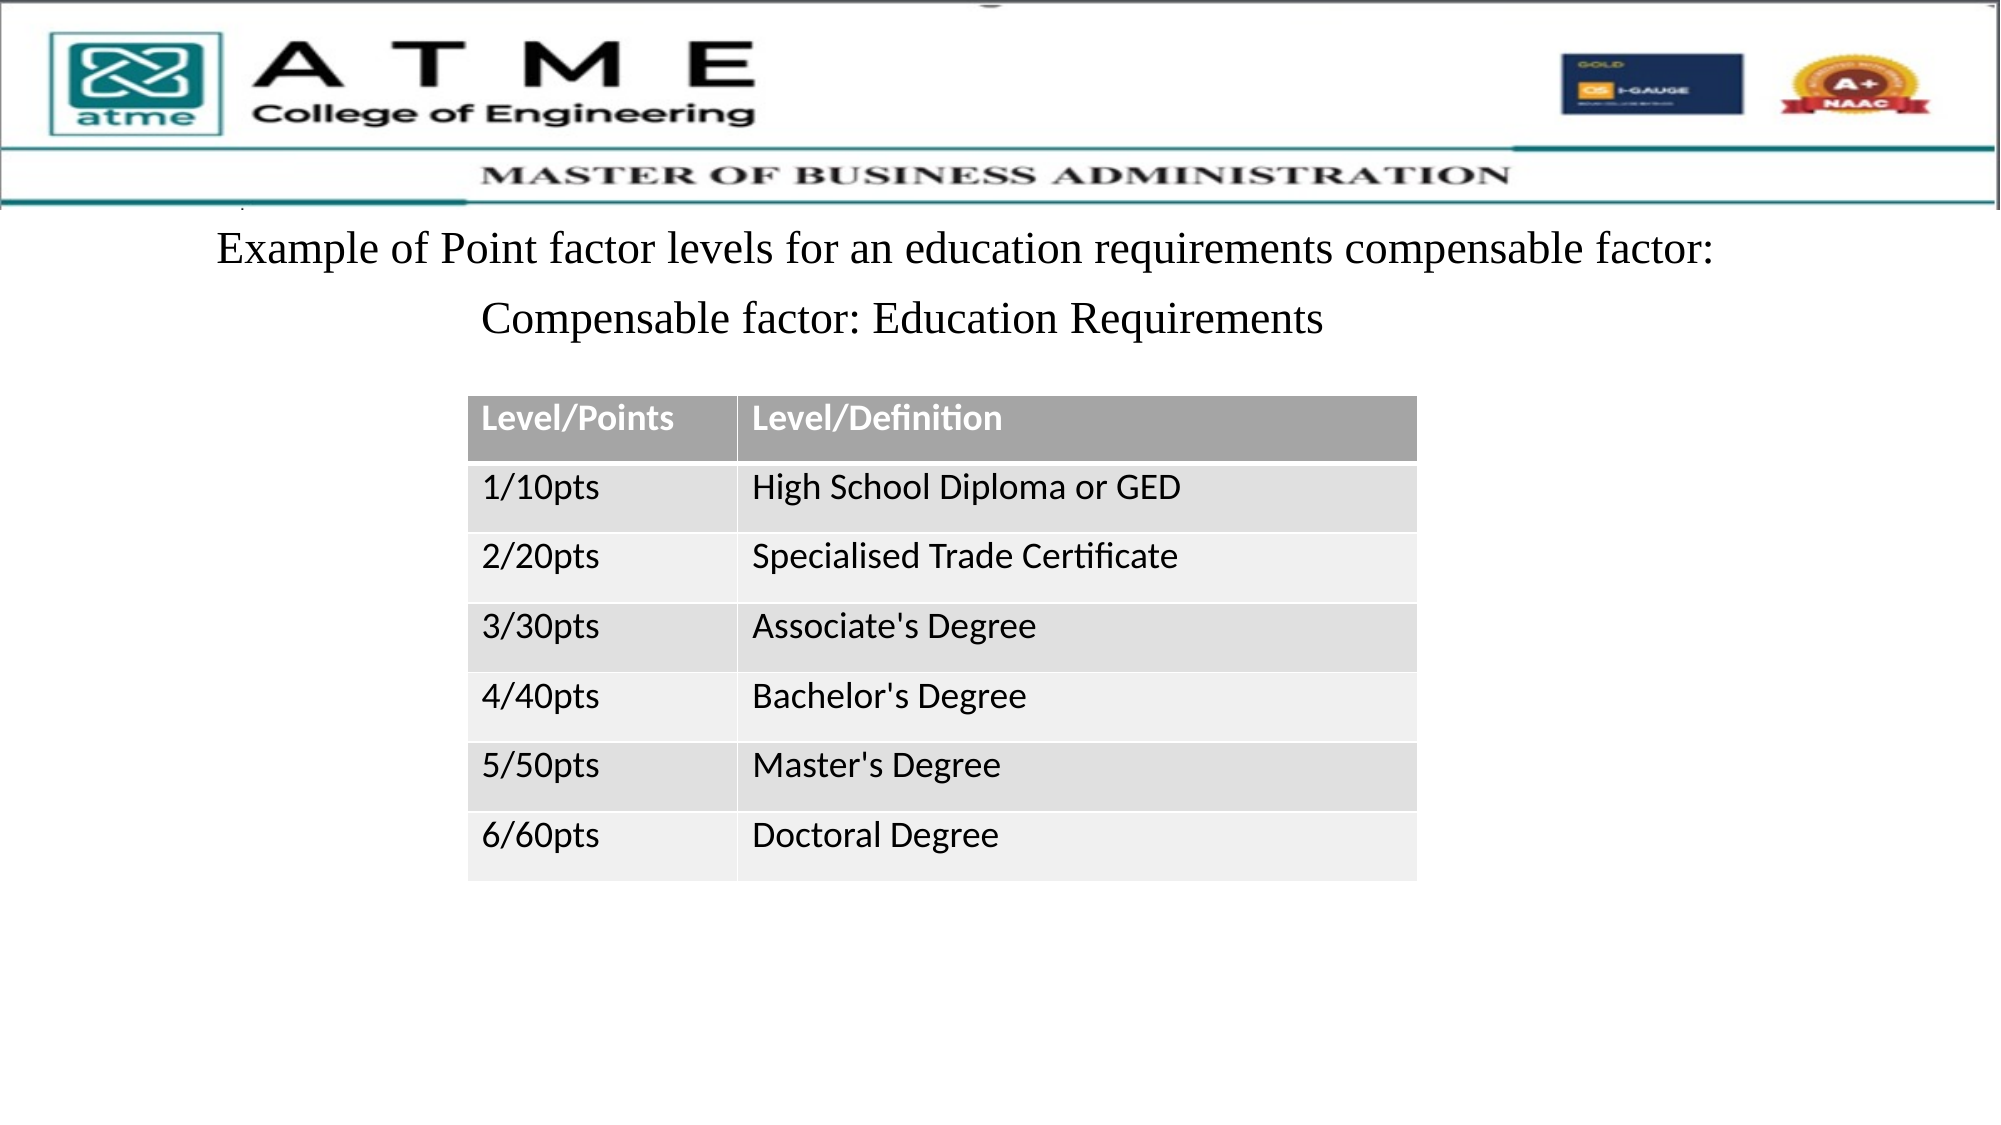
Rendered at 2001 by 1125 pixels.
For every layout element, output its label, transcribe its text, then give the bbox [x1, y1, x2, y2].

table_cell 5/50pts [468, 743, 737, 811]
table_cell Associate's Degree [738, 604, 1417, 672]
table_cell 6/60pts [468, 813, 737, 881]
table_header Level/Points [468, 396, 737, 461]
table_cell 3/30pts [468, 604, 737, 672]
table_cell High School Diploma or GED [738, 466, 1417, 532]
table_cell 1/10pts [468, 466, 737, 532]
table_cell Master's Degree [738, 743, 1417, 811]
table_cell Specialised Trade Certificate [738, 534, 1417, 602]
table_cell 4/40pts [468, 673, 737, 741]
list Example of Point factor levels for an education requirements compensable factor: Compensable factor: Education Requirements [75, 216, 1945, 1077]
table_cell 2/20pts [468, 534, 737, 602]
table_header Level/Definition [738, 396, 1417, 461]
table_cell Bachelor's Degree [738, 673, 1417, 741]
table_cell Doctoral Degree [738, 813, 1417, 881]
picture [0, 0, 2000, 210]
